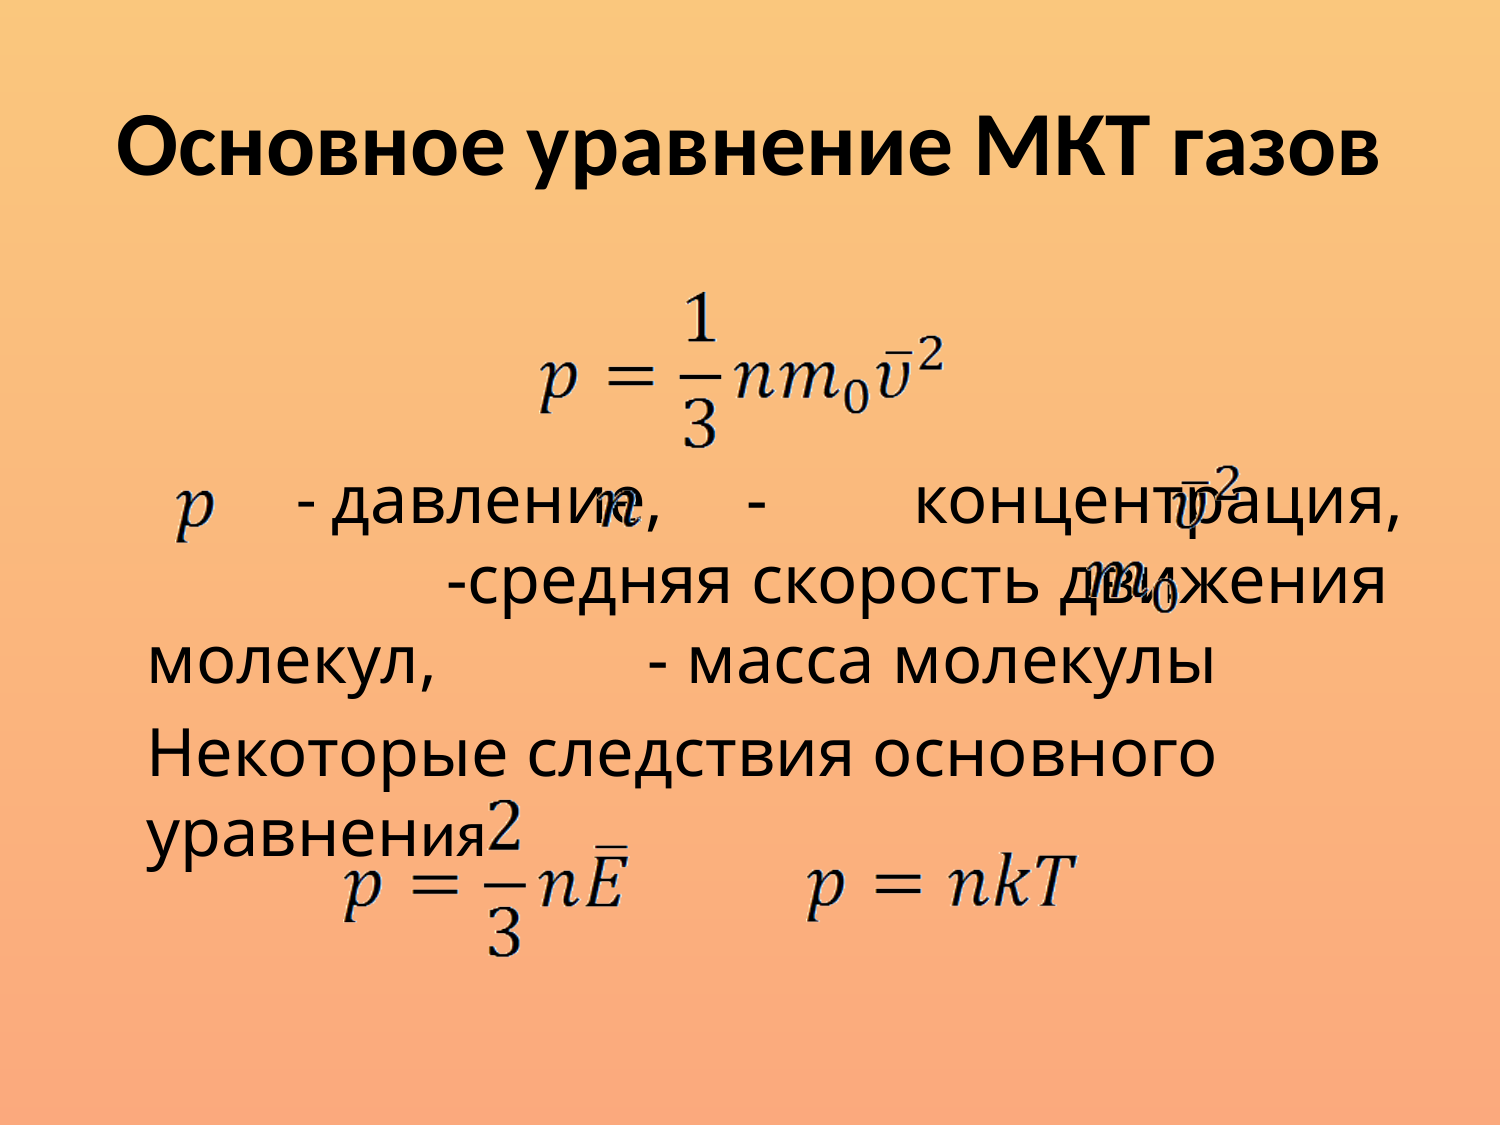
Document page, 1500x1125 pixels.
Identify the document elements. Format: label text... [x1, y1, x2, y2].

title Основное уравнение МКТ газов [75, 45, 1425, 233]
picture [343, 789, 634, 973]
picture [805, 835, 1079, 938]
list - давление, - концентрация, -средняя скорость движения молекул, - масса молекулы Некоторые следствия основного уравнения [75, 262, 1454, 1005]
picture [538, 280, 951, 559]
picture [175, 456, 219, 559]
picture [1086, 456, 1248, 630]
